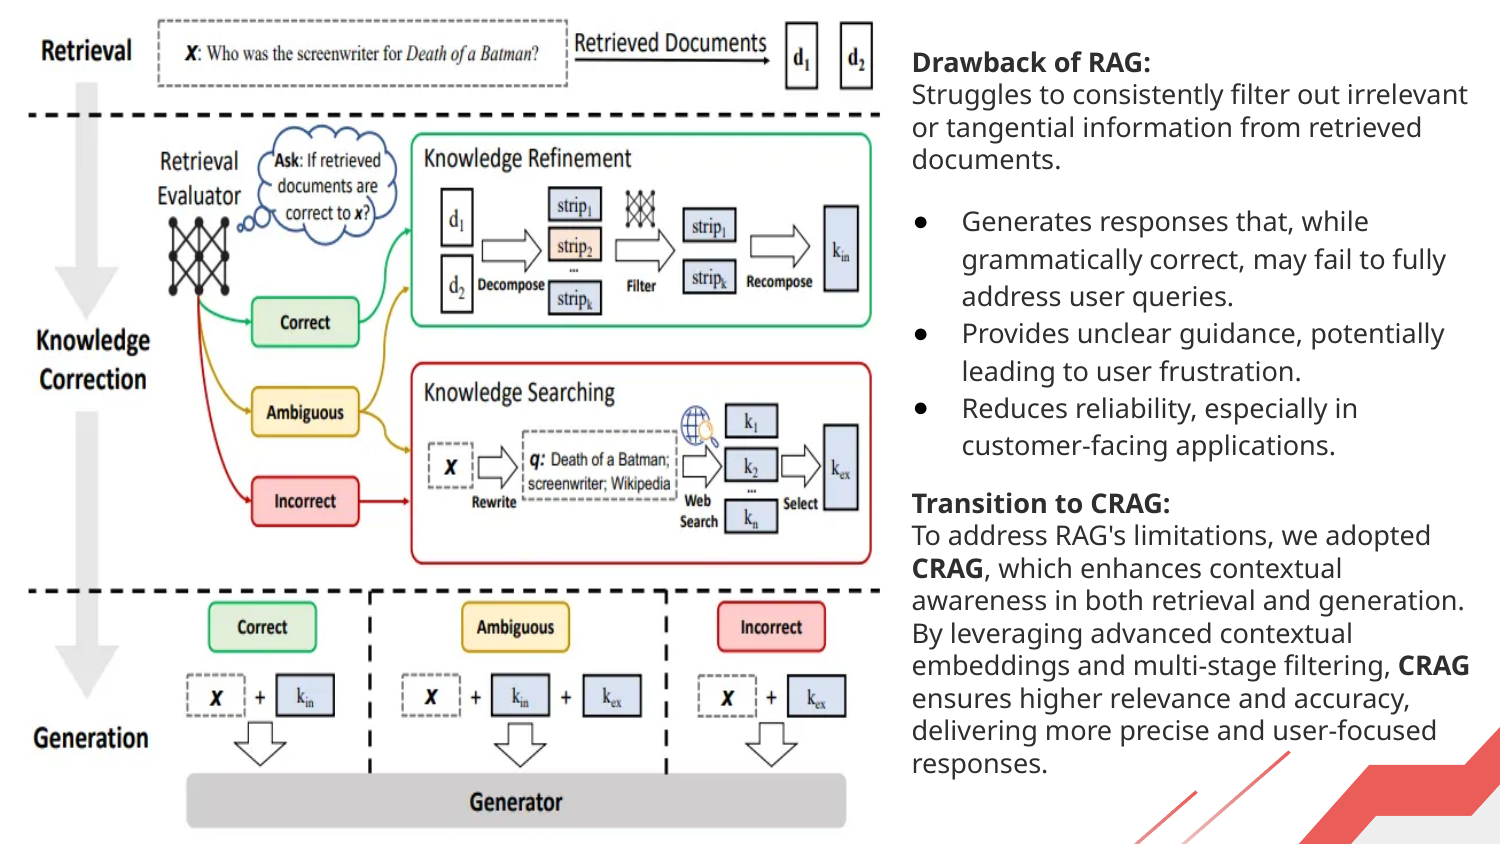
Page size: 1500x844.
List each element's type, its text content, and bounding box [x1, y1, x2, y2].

picture [0, 0, 896, 844]
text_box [1029, 368, 1500, 844]
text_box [1066, 712, 1254, 844]
subtitle Drawback of RAG: Struggles to consistently filter out irrelevant or tangential information from retrieved documents. Generates responses that, while grammatically correct, may fail to fully address user queries. Provides unclear guidance, potentially leading to user frustration. Reduces reliability, especially in customer-facing applications. Transition to CRAG: To address RAG's limitations, we adopted CRAG, which enhances contextual awareness in both retrieval and generation. By leveraging advanced contextual embeddings and multi-stage filtering, CRAG ensures higher relevance and accuracy, delivering more precise and user-focused responses. [899, 30, 1500, 823]
